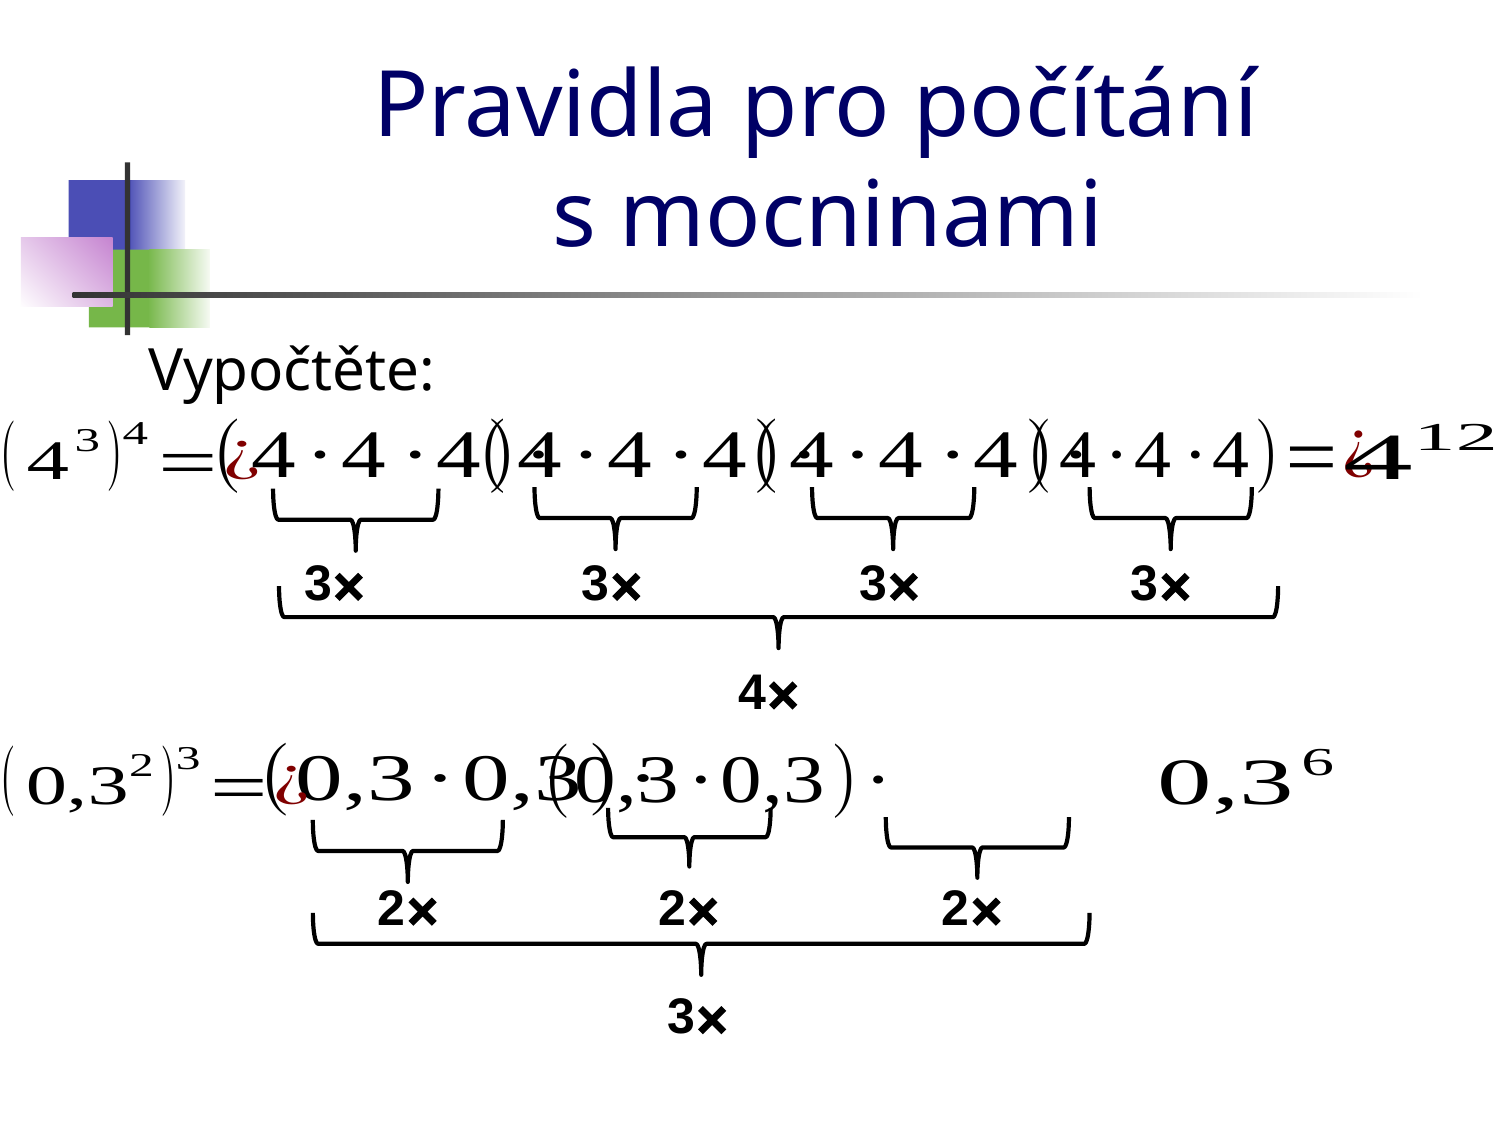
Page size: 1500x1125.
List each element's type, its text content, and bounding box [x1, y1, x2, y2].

text_box [608, 807, 771, 867]
text_box 4⨯ [723, 651, 839, 727]
list Vypočtěte: [117, 324, 483, 408]
text_box [812, 487, 975, 543]
text_box 3⨯ [844, 543, 960, 586]
text_box [273, 488, 439, 543]
text_box 3⨯ [289, 543, 405, 586]
text_box 3⨯ [566, 543, 682, 586]
text_box [1089, 487, 1252, 543]
title Pravidla pro počítání s mocninami [188, 34, 1468, 276]
text_box 2⨯ [363, 868, 479, 912]
text_box [885, 817, 1069, 868]
text_box [534, 487, 697, 543]
text_box 3⨯ [652, 976, 768, 1052]
text_box [279, 586, 1279, 649]
text_box 3⨯ [1116, 543, 1232, 586]
text_box 2⨯ [643, 868, 759, 912]
text_box [312, 819, 503, 868]
text_box 2⨯ [927, 868, 1043, 912]
text_box [312, 912, 1090, 975]
